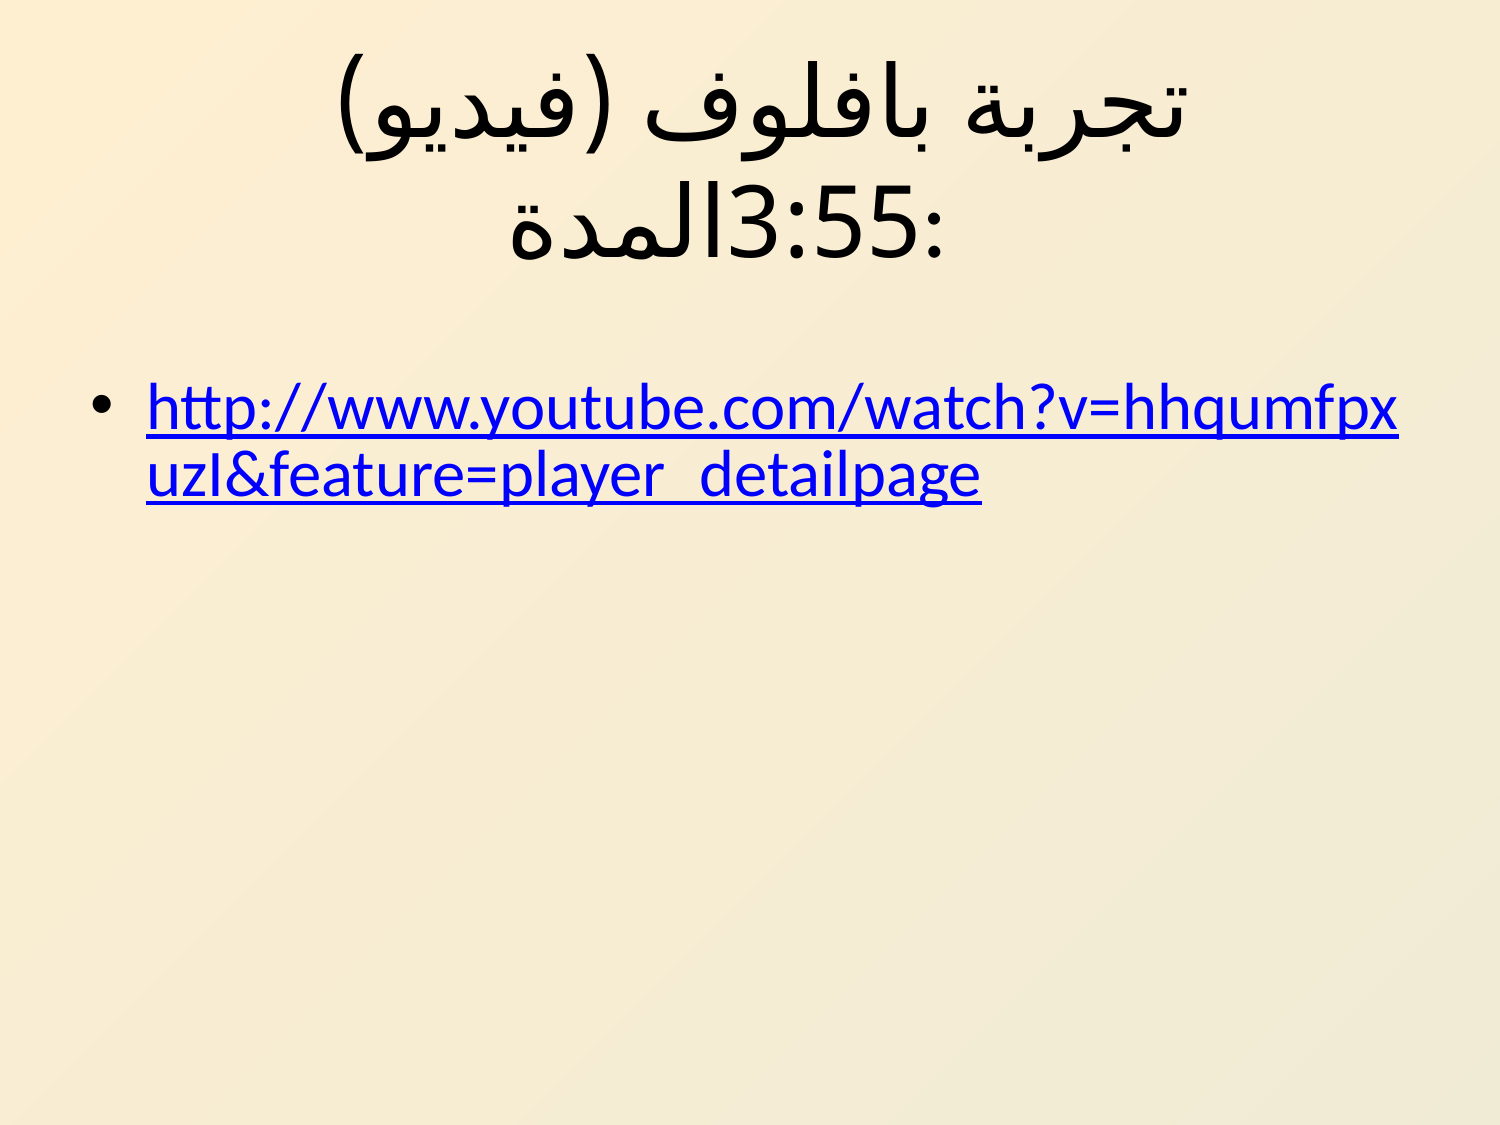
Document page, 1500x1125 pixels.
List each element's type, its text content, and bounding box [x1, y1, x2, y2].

list http://www.youtube.com/watch?v=hhqumfpxuzI&feature=player_detailpage [75, 262, 1425, 1005]
title تجربة بافلوف (فيديو) 3:55المدة: [75, 45, 1425, 262]
